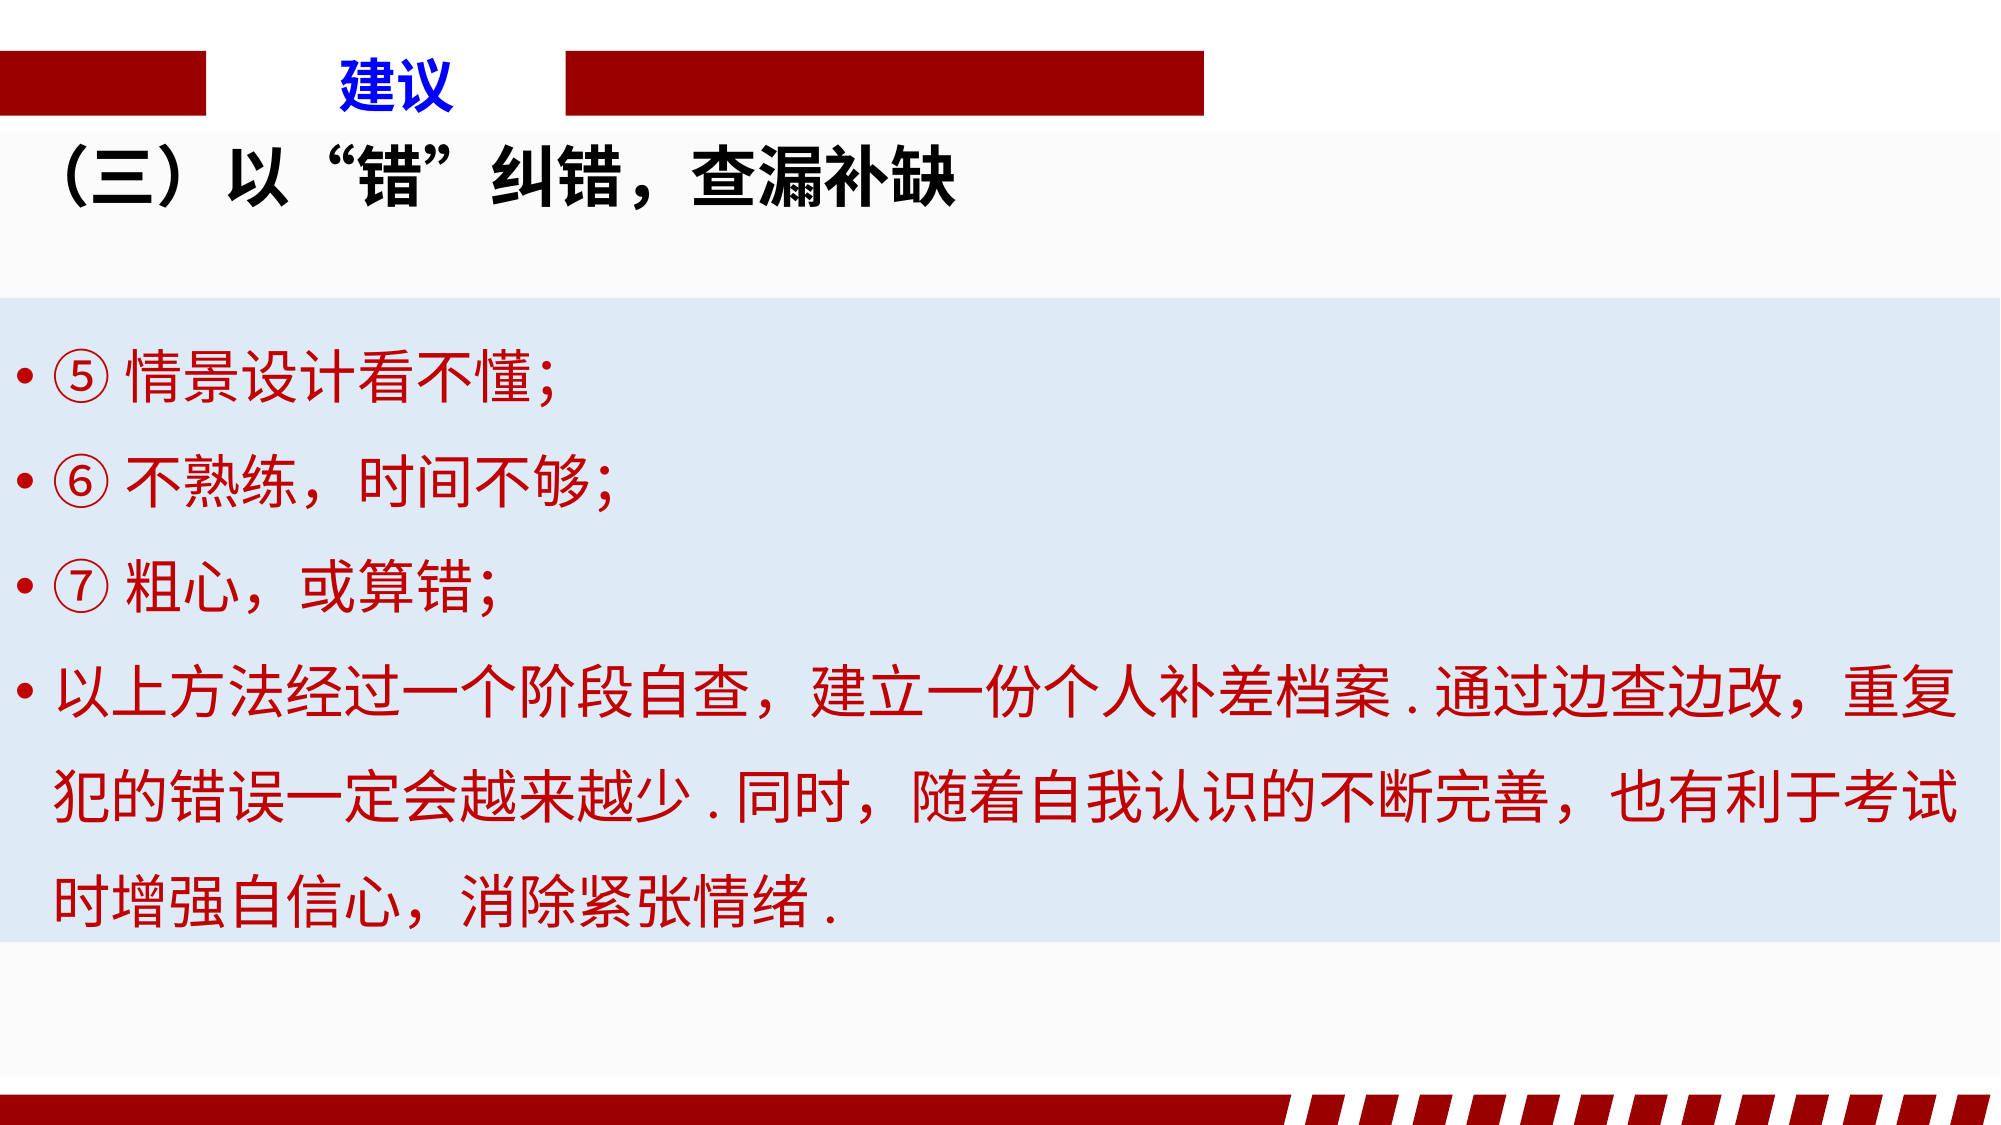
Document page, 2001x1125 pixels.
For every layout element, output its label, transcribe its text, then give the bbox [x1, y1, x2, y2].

text_box [83, 670, 1897, 769]
text_box [1787, 1093, 1831, 1125]
text_box ⑤情景设计看不懂； ⑥不熟练，时间不够； ⑦粗心，或算错； 以上方法经过一个阶段自查，建立一份个人补差档案.通过边查边改，重复犯的错误一定会越来越少.同时，随着自我认识的不断完善，也有利于考试时增强自信心，消除紧张情绪. [0, 297, 2000, 943]
text_box （三）以“错”纠错，查漏补缺 [8, 127, 2000, 222]
text_box [1841, 1093, 1885, 1125]
text_box [0, 50, 207, 117]
text_box [1518, 1093, 1562, 1125]
text_box [1895, 1093, 1938, 1125]
text_box [1465, 1093, 1508, 1125]
text_box [1626, 1093, 1670, 1125]
text_box [0, 1093, 1293, 1125]
text_box [1572, 1093, 1616, 1125]
text_box [1411, 1093, 1454, 1125]
text_box [1680, 1093, 1723, 1125]
text_box [1303, 1093, 1347, 1125]
text_box [1733, 1093, 1777, 1125]
text_box [1949, 1093, 1992, 1125]
text_box 建议 [227, 41, 566, 127]
text_box [566, 50, 1205, 117]
text_box [1357, 1093, 1401, 1125]
